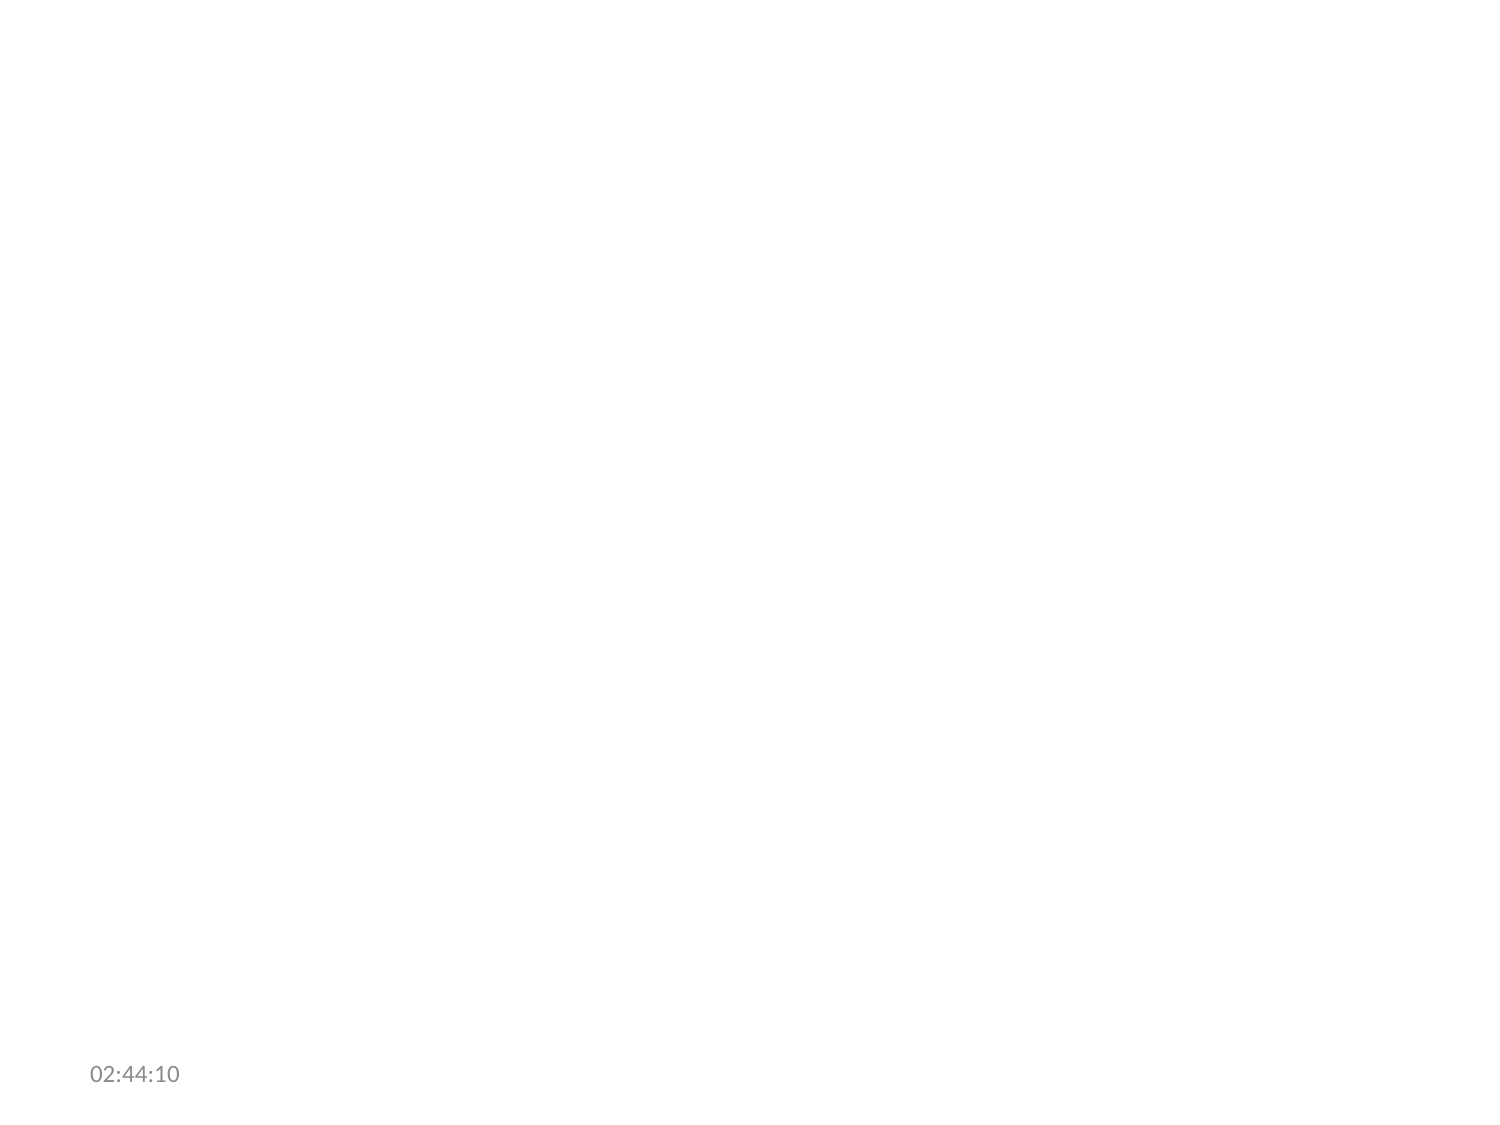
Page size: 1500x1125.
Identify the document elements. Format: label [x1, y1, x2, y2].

slide_number [75, 1042, 425, 1103]
